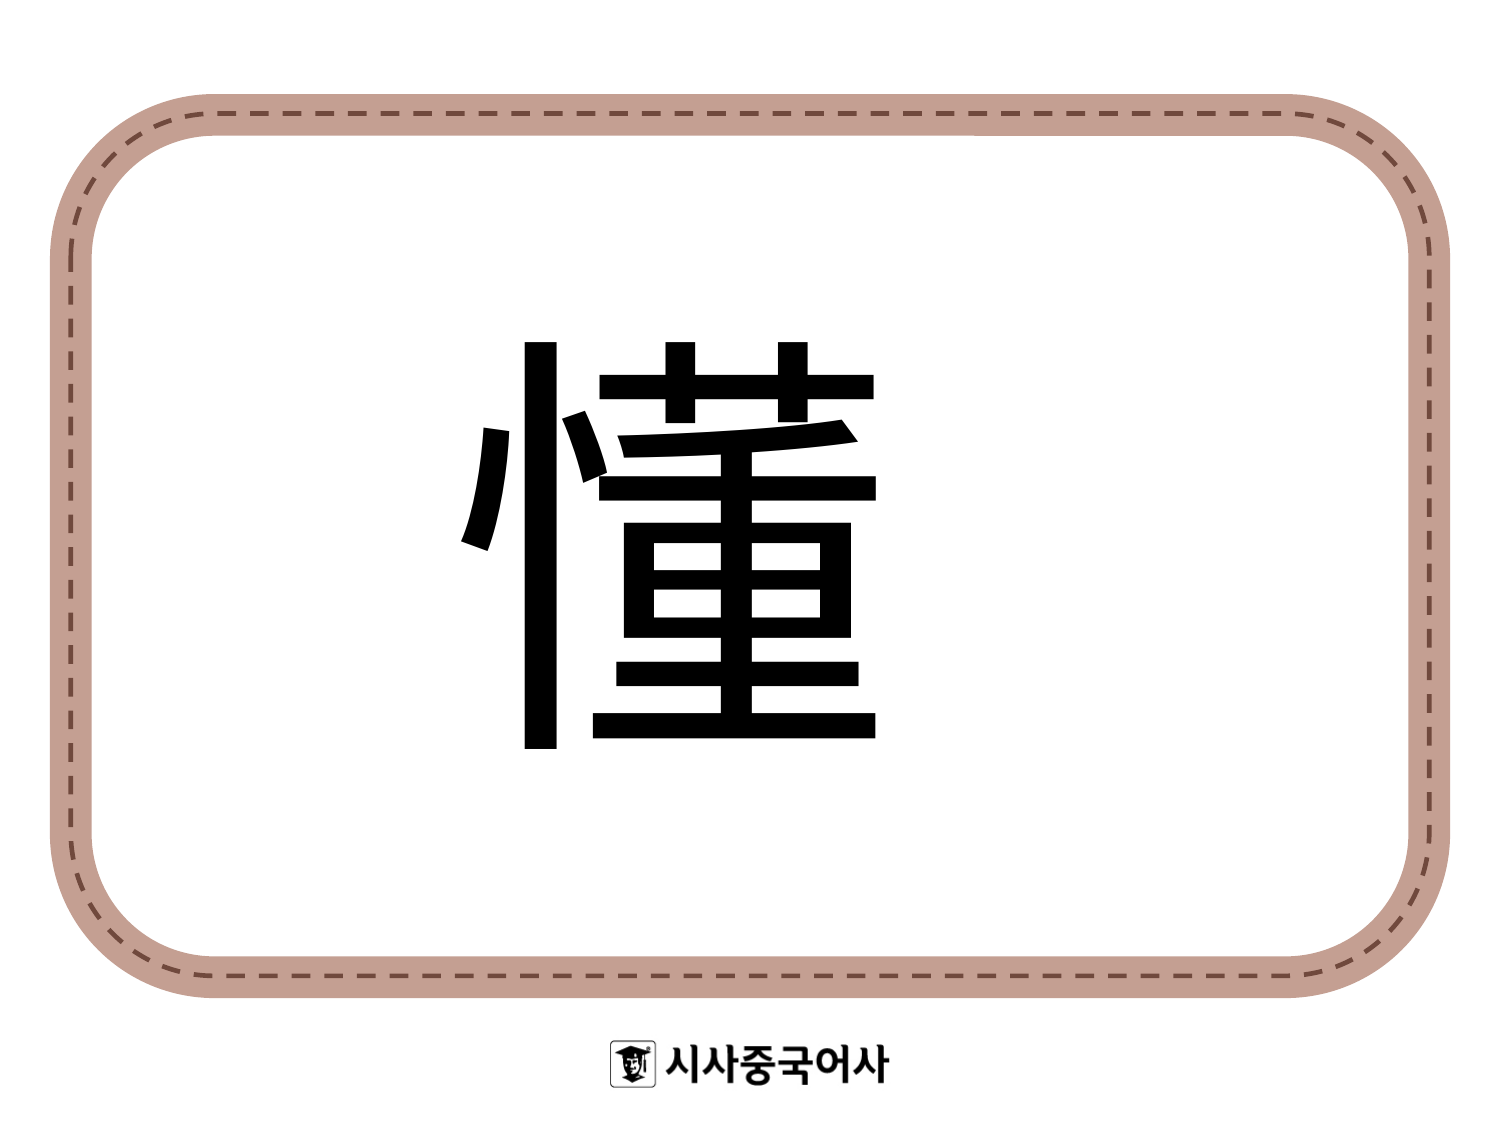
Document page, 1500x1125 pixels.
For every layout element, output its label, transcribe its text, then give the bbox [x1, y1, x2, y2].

text_box 懂 [145, 189, 1354, 853]
picture [602, 1034, 898, 1094]
